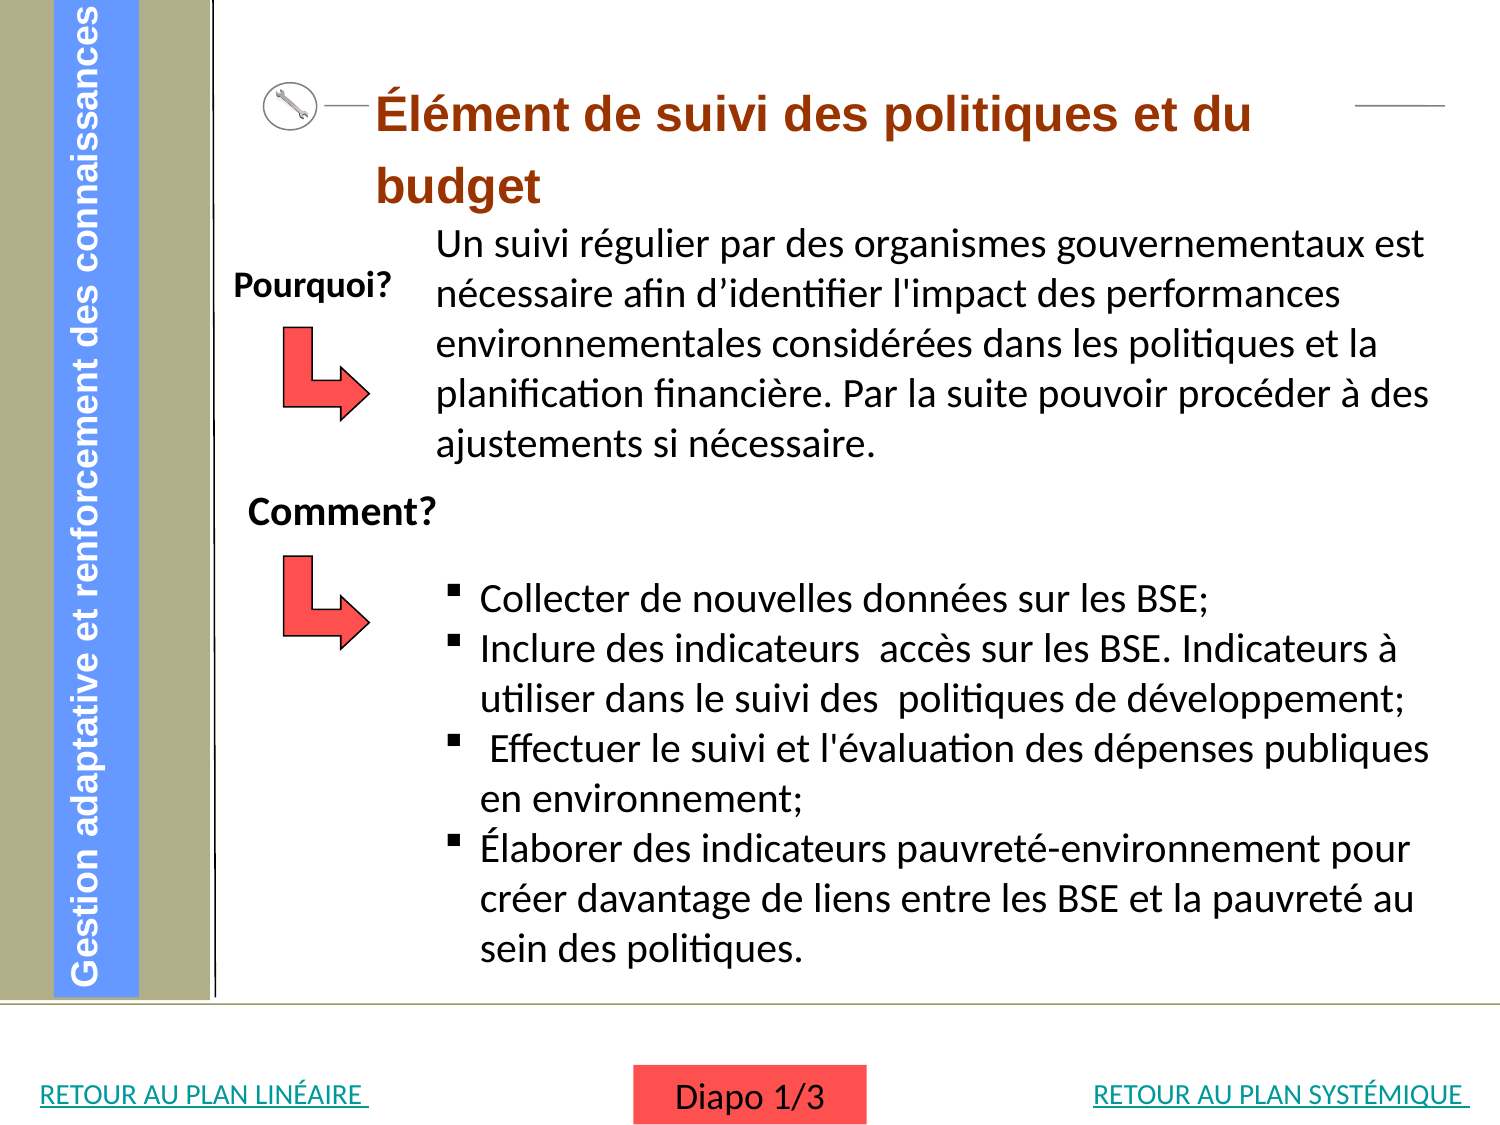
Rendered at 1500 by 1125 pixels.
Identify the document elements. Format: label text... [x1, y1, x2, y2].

picture [274, 89, 309, 120]
text_box [263, 82, 317, 122]
text_box RETOUR AU PLAN SYSTÉMIQUE [819, 1063, 1482, 1122]
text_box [233, 230, 420, 650]
text_box Élément de suivi des politiques et du budget [369, 63, 1355, 157]
text_box RETOUR AU PLAN LINÉAIRE [27, 1063, 623, 1122]
text_box Collecter de nouvelles données sur les BSE; Inclure des indicateurs accès sur les BSE. Indicateurs à utiliser dans le suivi des politiques de développement; Effectuer le suivi et l'évaluation des dépenses publiques en environnement; Élaborer des indicateurs pauvreté-environnement pour créer davantage de liens entre les BSE et la pauvreté au sein des politiques. [429, 563, 1480, 998]
text_box Gestion adaptative et renforcement des connaissances [53, 0, 139, 998]
text_box Un suivi régulier par des organismes gouvernementaux est nécessaire afin d’identifier l'impact des performances environnementales considérées dans les politiques et la planification financière. Par la suite pouvoir procéder à des ajustements si nécessaire. [420, 208, 1471, 458]
text_box [0, 0, 210, 1001]
text_box Diapo 1/3 [633, 1064, 867, 1125]
